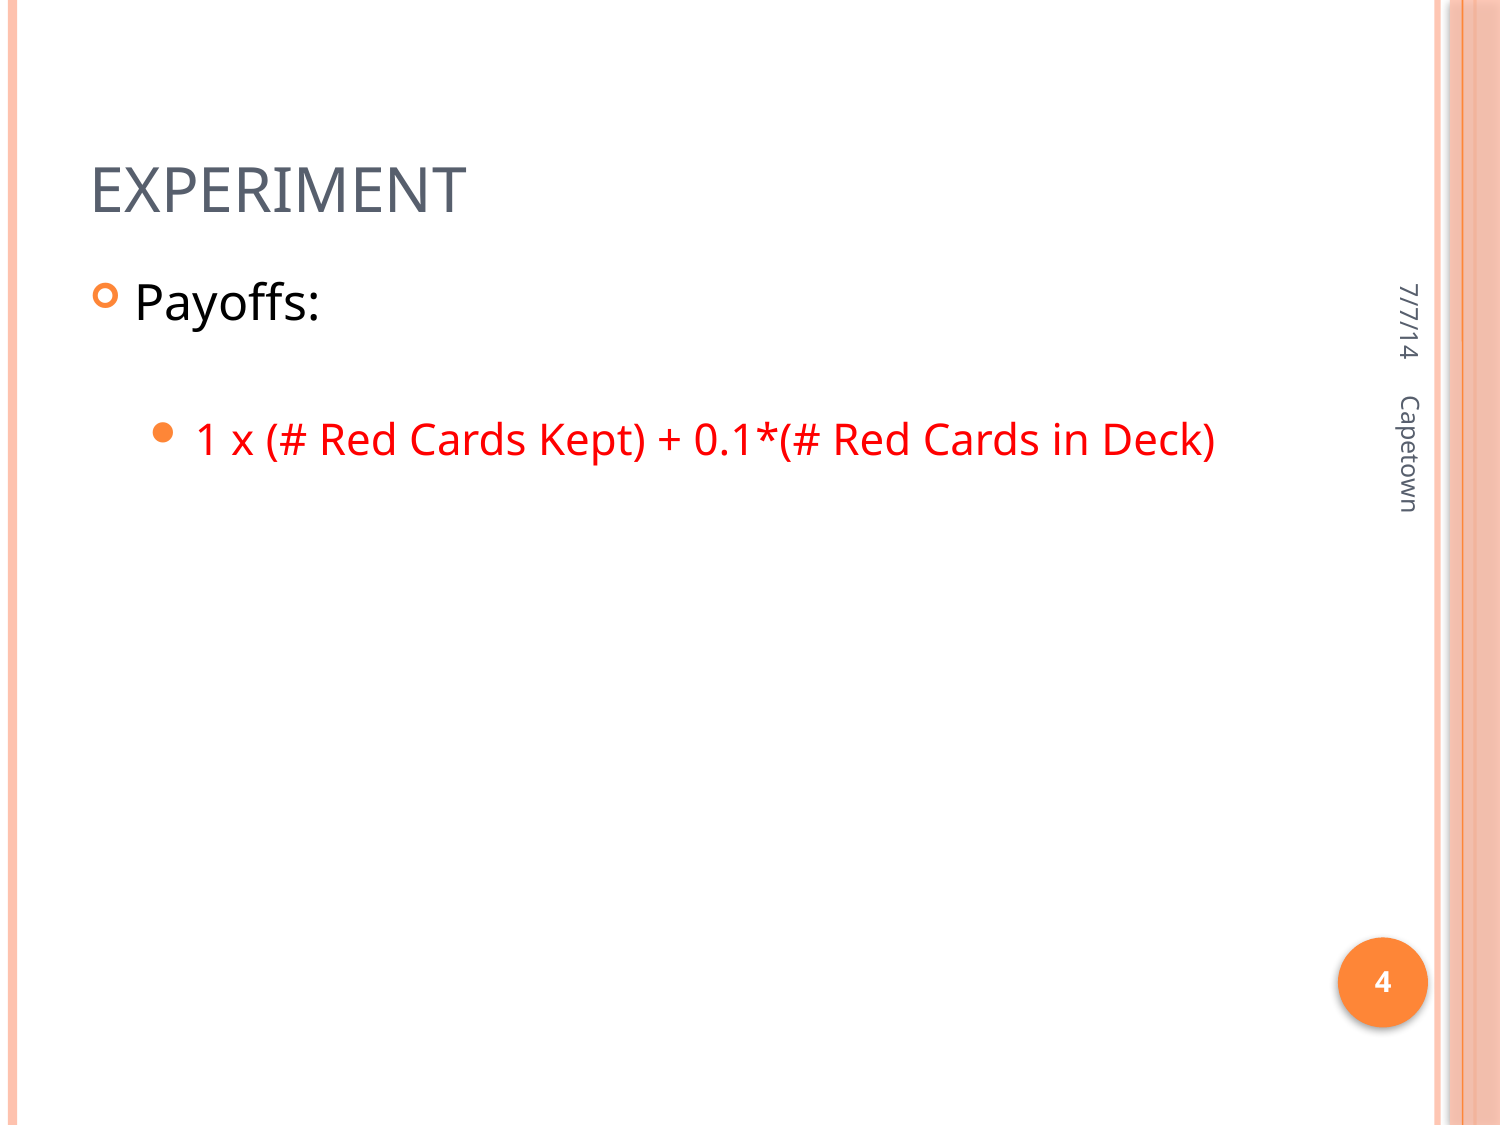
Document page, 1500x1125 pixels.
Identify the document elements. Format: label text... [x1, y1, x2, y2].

footer Capetown [1379, 380, 1440, 906]
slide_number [1378, 43, 1442, 374]
slide_number 4 [1333, 940, 1434, 1027]
list Payoffs: 1 x (# Red Cards Kept) + 0.1*(# Red Cards in Deck) [75, 262, 1300, 1062]
title Experiment [75, 45, 1300, 233]
